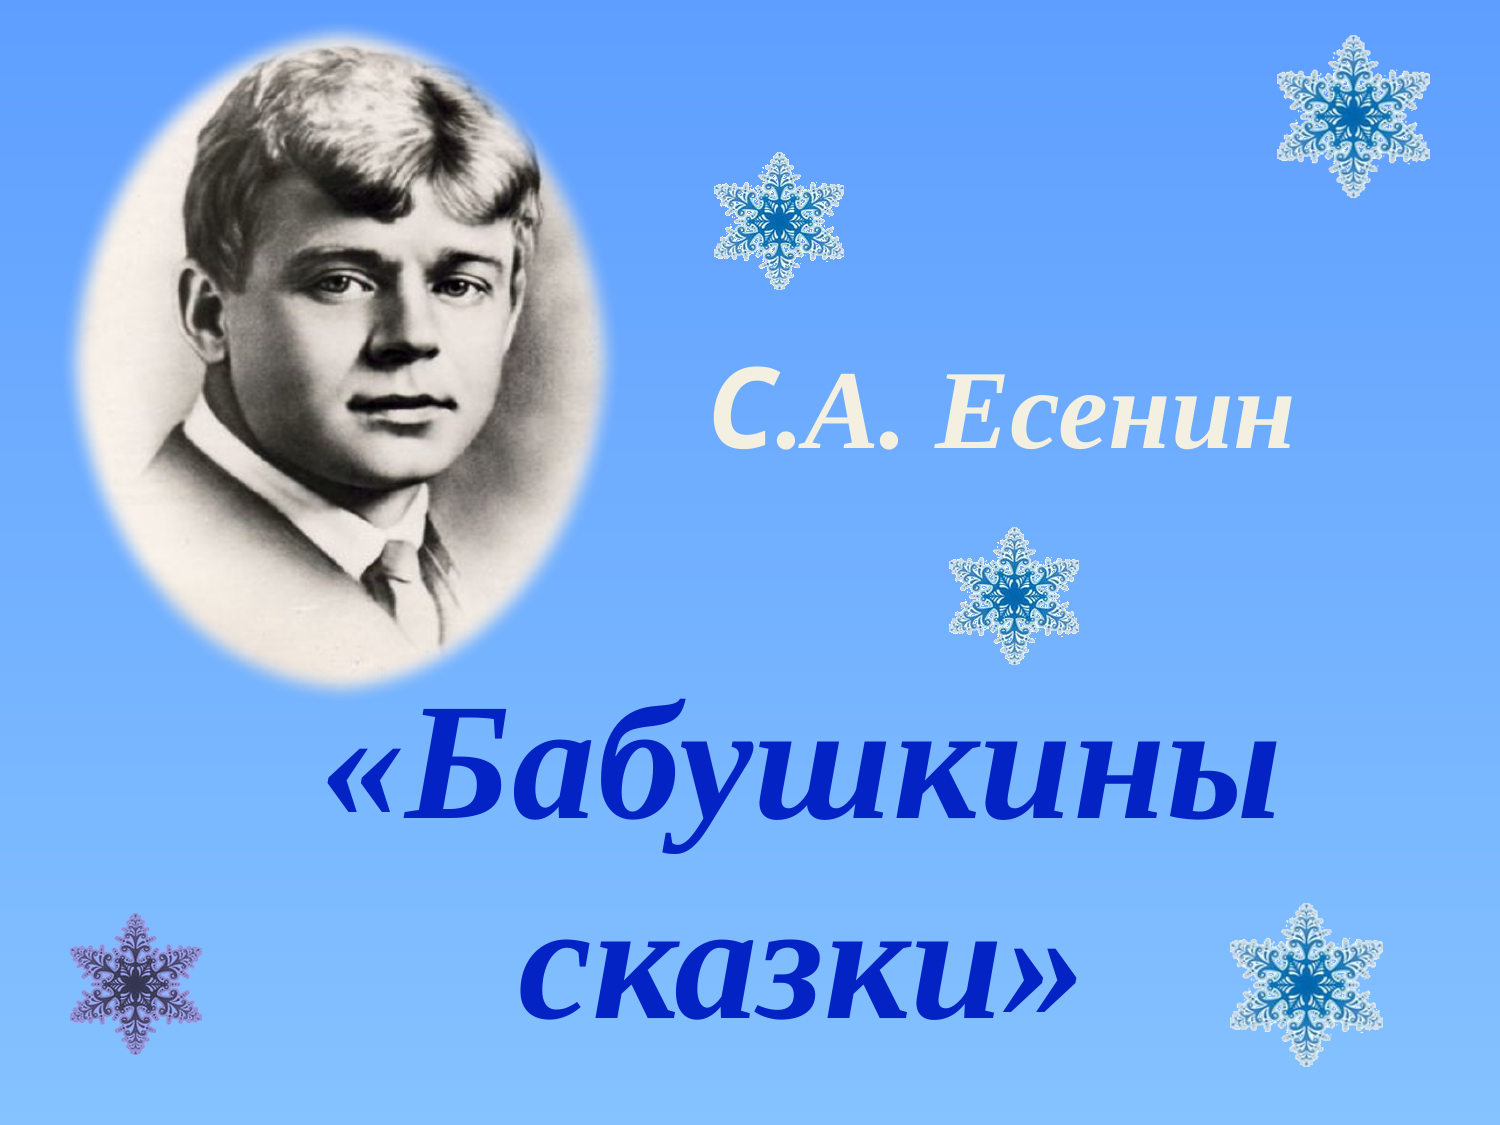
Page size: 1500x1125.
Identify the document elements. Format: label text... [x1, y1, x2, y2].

text_box «Бабушкины сказки» [269, 644, 1337, 1060]
picture [70, 913, 203, 1055]
picture [714, 152, 844, 291]
text_box С.А. Есенин [627, 328, 1465, 478]
picture [58, 17, 622, 706]
picture [1277, 34, 1430, 198]
picture [948, 527, 1079, 666]
picture [1230, 903, 1383, 1067]
